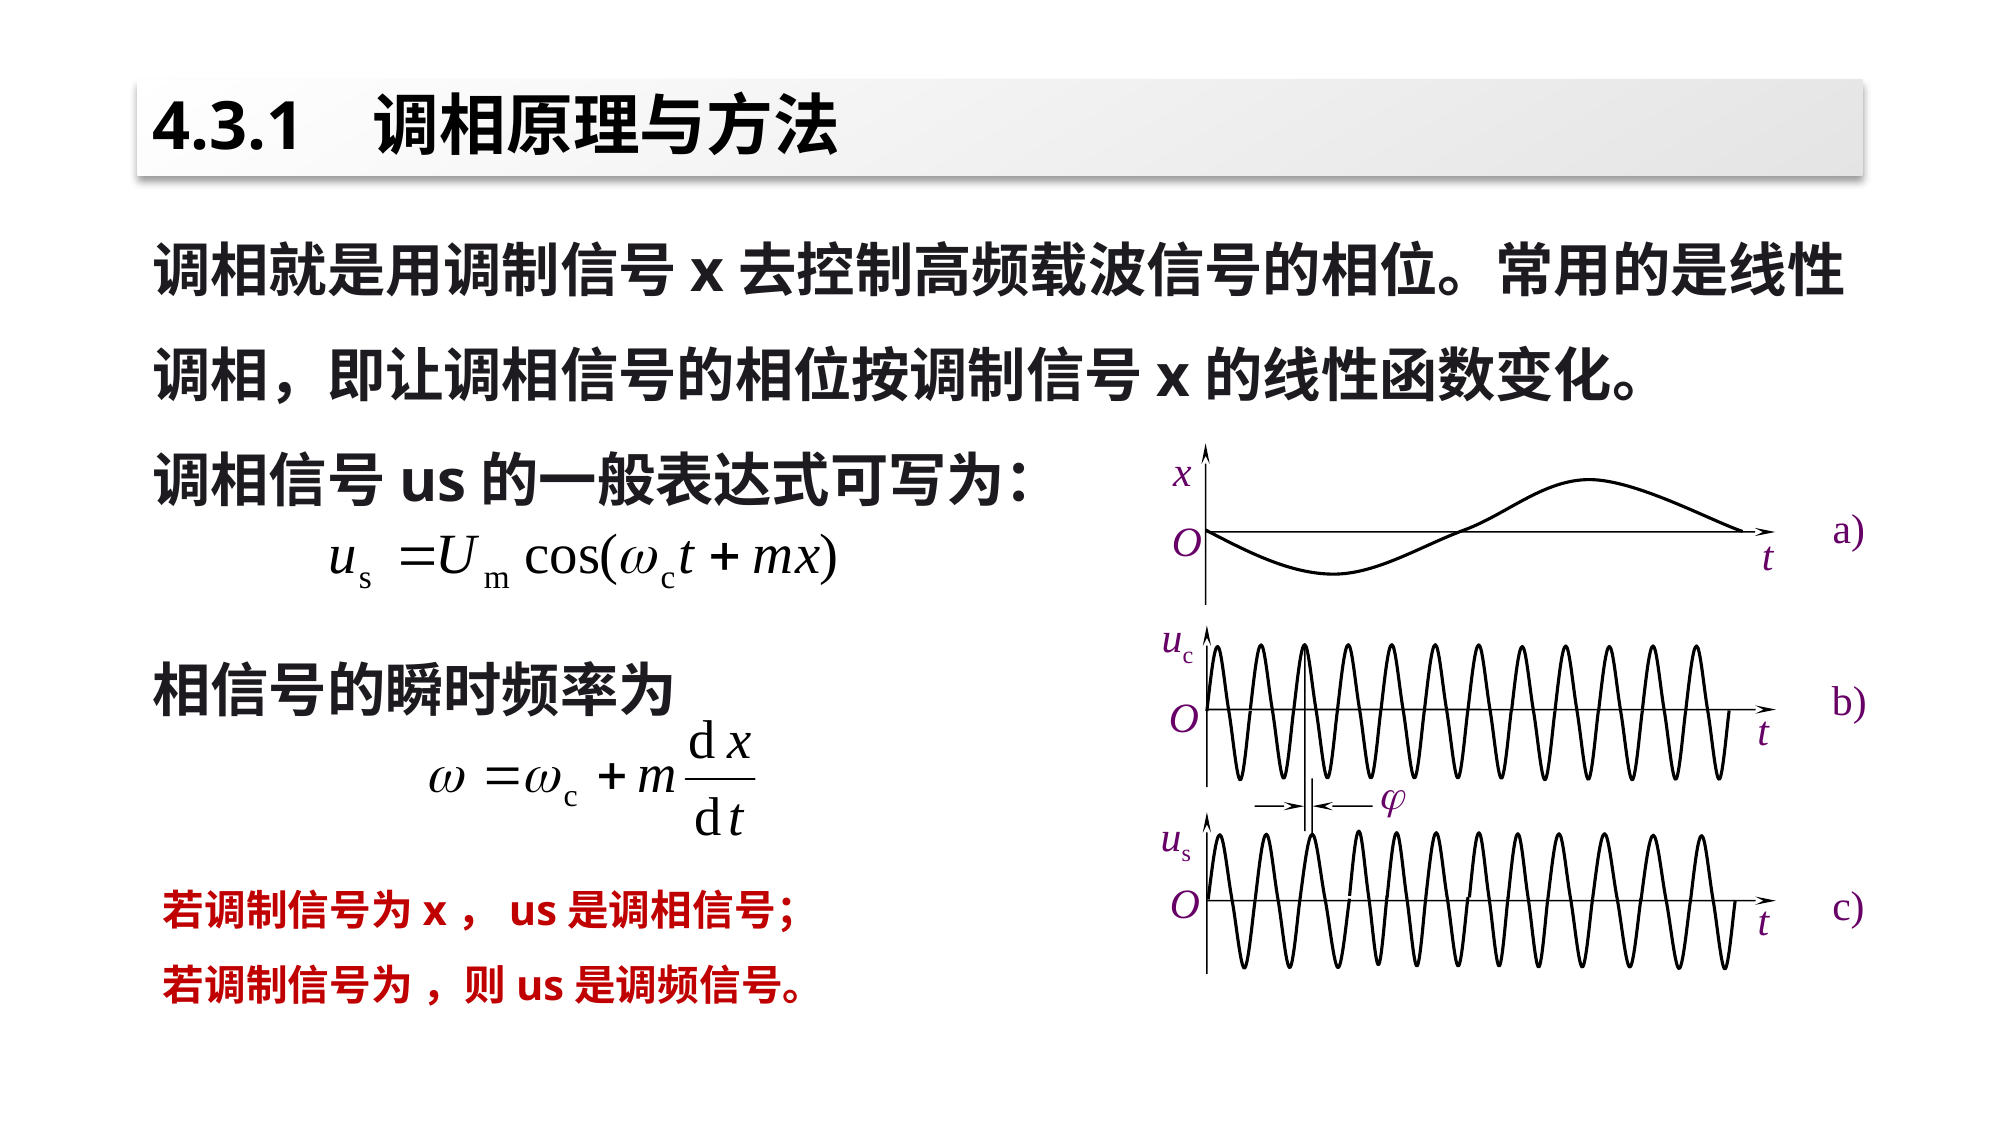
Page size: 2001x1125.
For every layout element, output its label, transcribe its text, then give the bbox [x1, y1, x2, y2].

list 调相就是用调制信号x去控制高频载波信号的相位。常用的是线性调相，即让调相信号的相位按调制信号x的线性函数变化。 调相信号us的一般表达式可写为： 相信号的瞬时频率为 [137, 191, 1863, 1014]
text_box 若调制信号为x，us是调相信号； 若调制信号为 ，则us是调频信号。 [147, 851, 1148, 1017]
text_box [321, 516, 849, 603]
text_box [1145, 437, 1897, 979]
title 4.3.1 调相原理与方法 [137, 79, 1863, 176]
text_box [421, 705, 767, 848]
